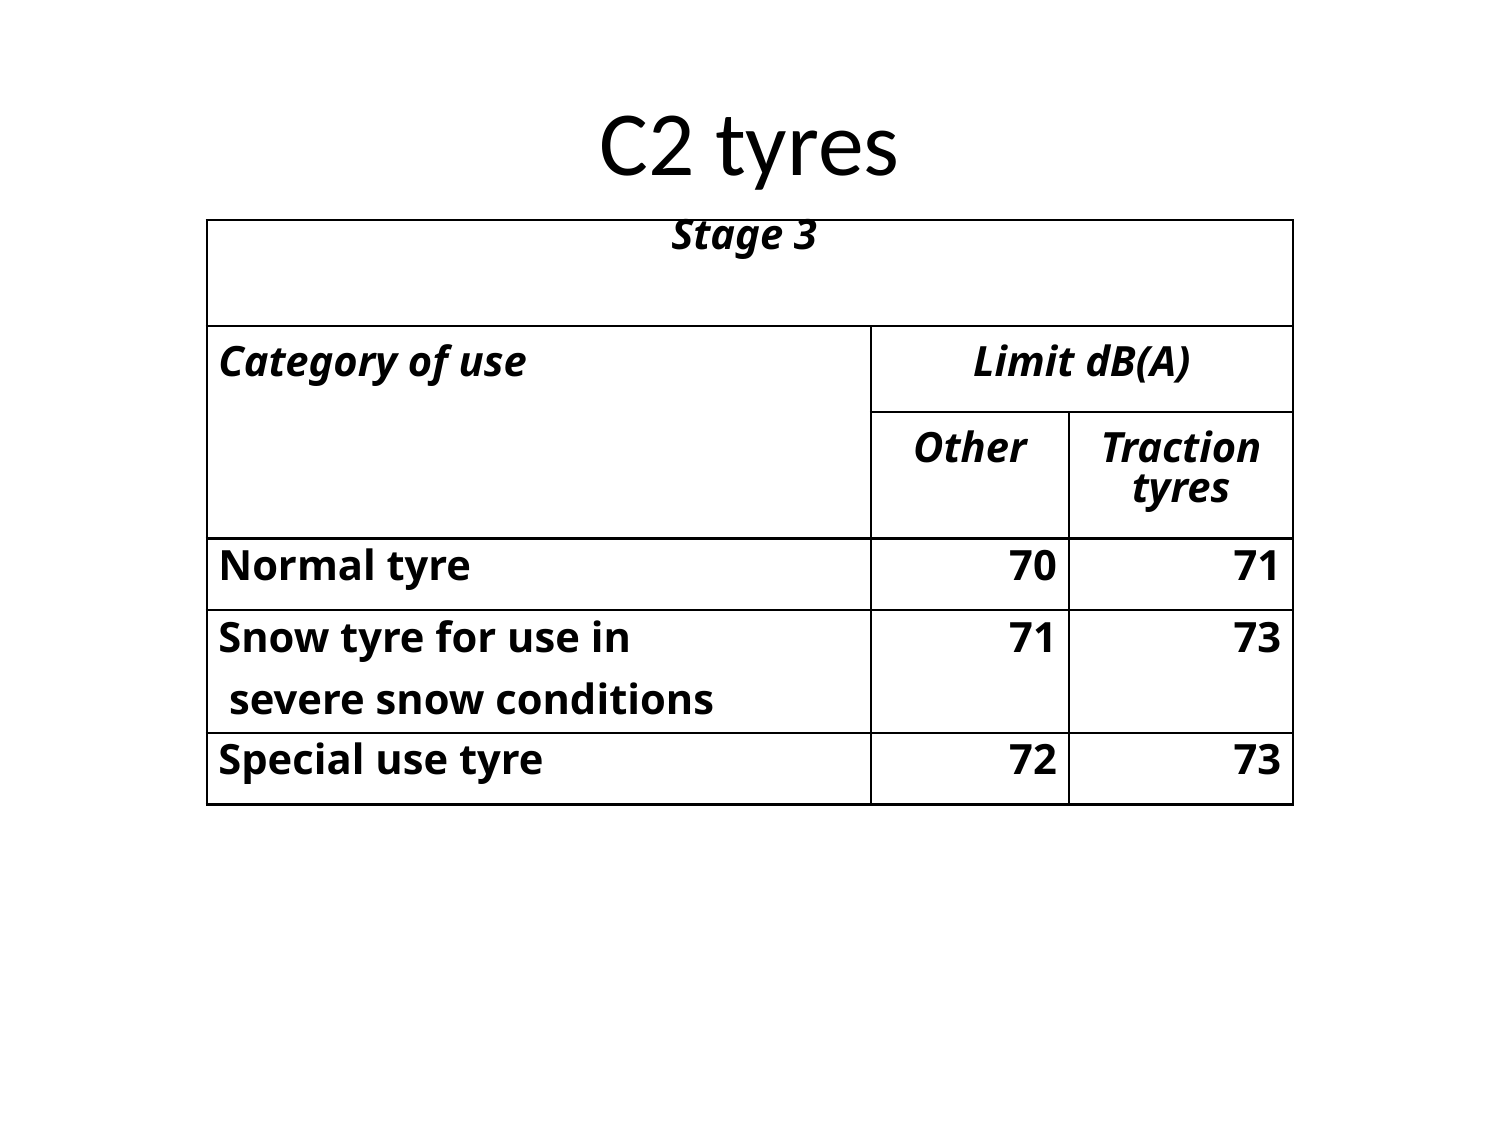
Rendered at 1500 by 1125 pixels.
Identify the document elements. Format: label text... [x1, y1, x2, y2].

title C2 tyres [75, 45, 1425, 233]
table_cell 70 [872, 540, 1068, 609]
table_cell Traction tyres [1070, 413, 1292, 537]
table_cell 73 [1070, 734, 1292, 803]
table_cell 73 [1070, 611, 1292, 732]
table_cell 72 [872, 734, 1068, 803]
table_cell 71 [1070, 540, 1292, 609]
table_cell 71 [872, 611, 1068, 732]
table_cell Other [872, 413, 1068, 537]
table_cell Snow tyre for use in severe snow conditions [208, 611, 870, 732]
table_header Stage 3 [208, 221, 1292, 325]
table_cell Special use tyre [208, 734, 870, 803]
table_cell Limit dB(A) [872, 327, 1292, 411]
table_cell Category of use [208, 327, 870, 537]
table_cell Normal tyre [208, 540, 870, 609]
